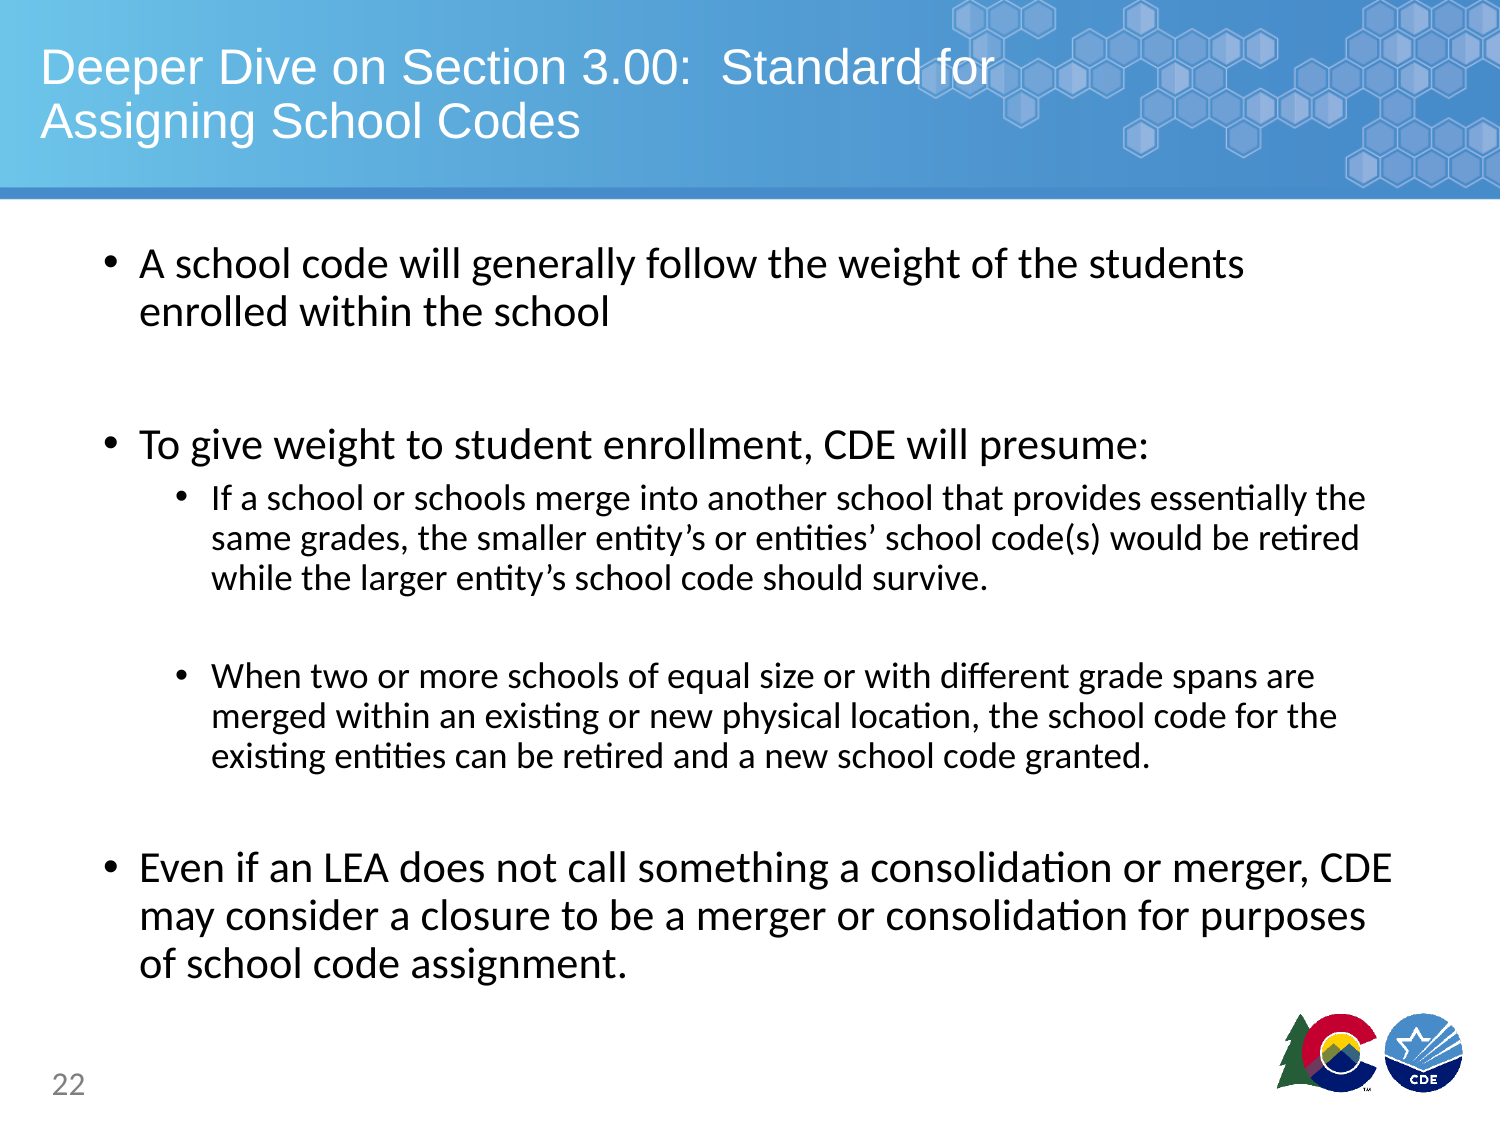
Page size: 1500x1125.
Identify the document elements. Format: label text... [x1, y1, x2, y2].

title Deeper Dive on Section 3.00: Standard for Assigning School Codes [40, 41, 1070, 166]
picture [0, 0, 1500, 200]
list A school code will generally follow the weight of the students enrolled within the school To give weight to student enrollment, CDE will presume: If a school or schools merge into another school that provides essentially the same grades, the smaller entity’s or entities’ school code(s) would be retired while the larger entity’s school code should survive. When two or more schools of equal size or with different grade spans are merged within an existing or new physical location, the school code for the existing entities can be retired and a new school code granted. Even if an LEA does not call something a consolidation or merger, CDE may consider a closure to be a merger or consolidation for purposes of school code assignment. [103, 239, 1397, 1002]
picture [1275, 1012, 1463, 1093]
slide_number 22 [36, 1054, 375, 1115]
